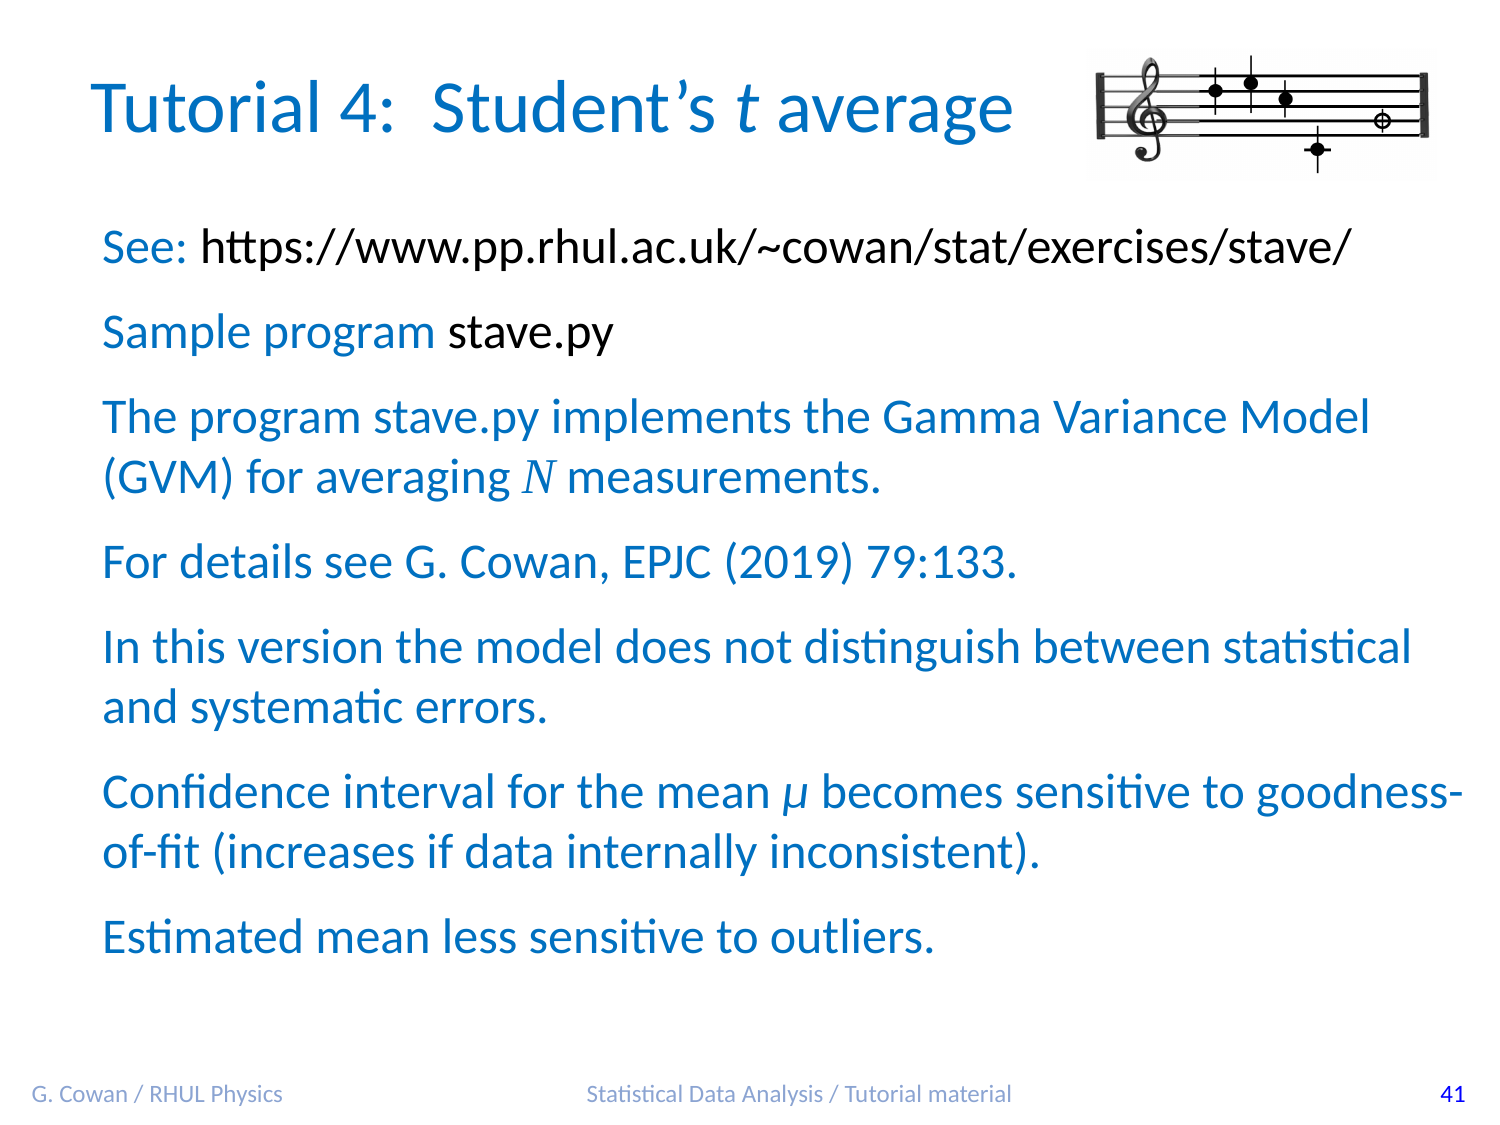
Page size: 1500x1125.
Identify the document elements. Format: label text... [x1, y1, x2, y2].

slide_number G. Cowan / RHUL Physics [16, 1062, 338, 1123]
footer Statistical Data Analysis / Tutorial material [338, 1062, 1262, 1123]
text_box Tutorial 4: Student’s t average [76, 49, 1030, 155]
slide_number 41 [1262, 1062, 1481, 1123]
picture [1086, 47, 1437, 181]
text_box See: https://www.pp.rhul.ac.uk/~cowan/stat/exercises/stave/ Sample program stave.py The program stave.py implements the Gamma Variance Model (GVM) for averaging N measurements. For details see G. Cowan, EPJC (2019) 79:133. In this version the model does not distinguish between statistical and systematic errors. Confidence interval for the mean μ becomes sensitive to goodness-of-fit (increases if data internally inconsistent). Estimated mean less sensitive to outliers. [87, 206, 1484, 971]
